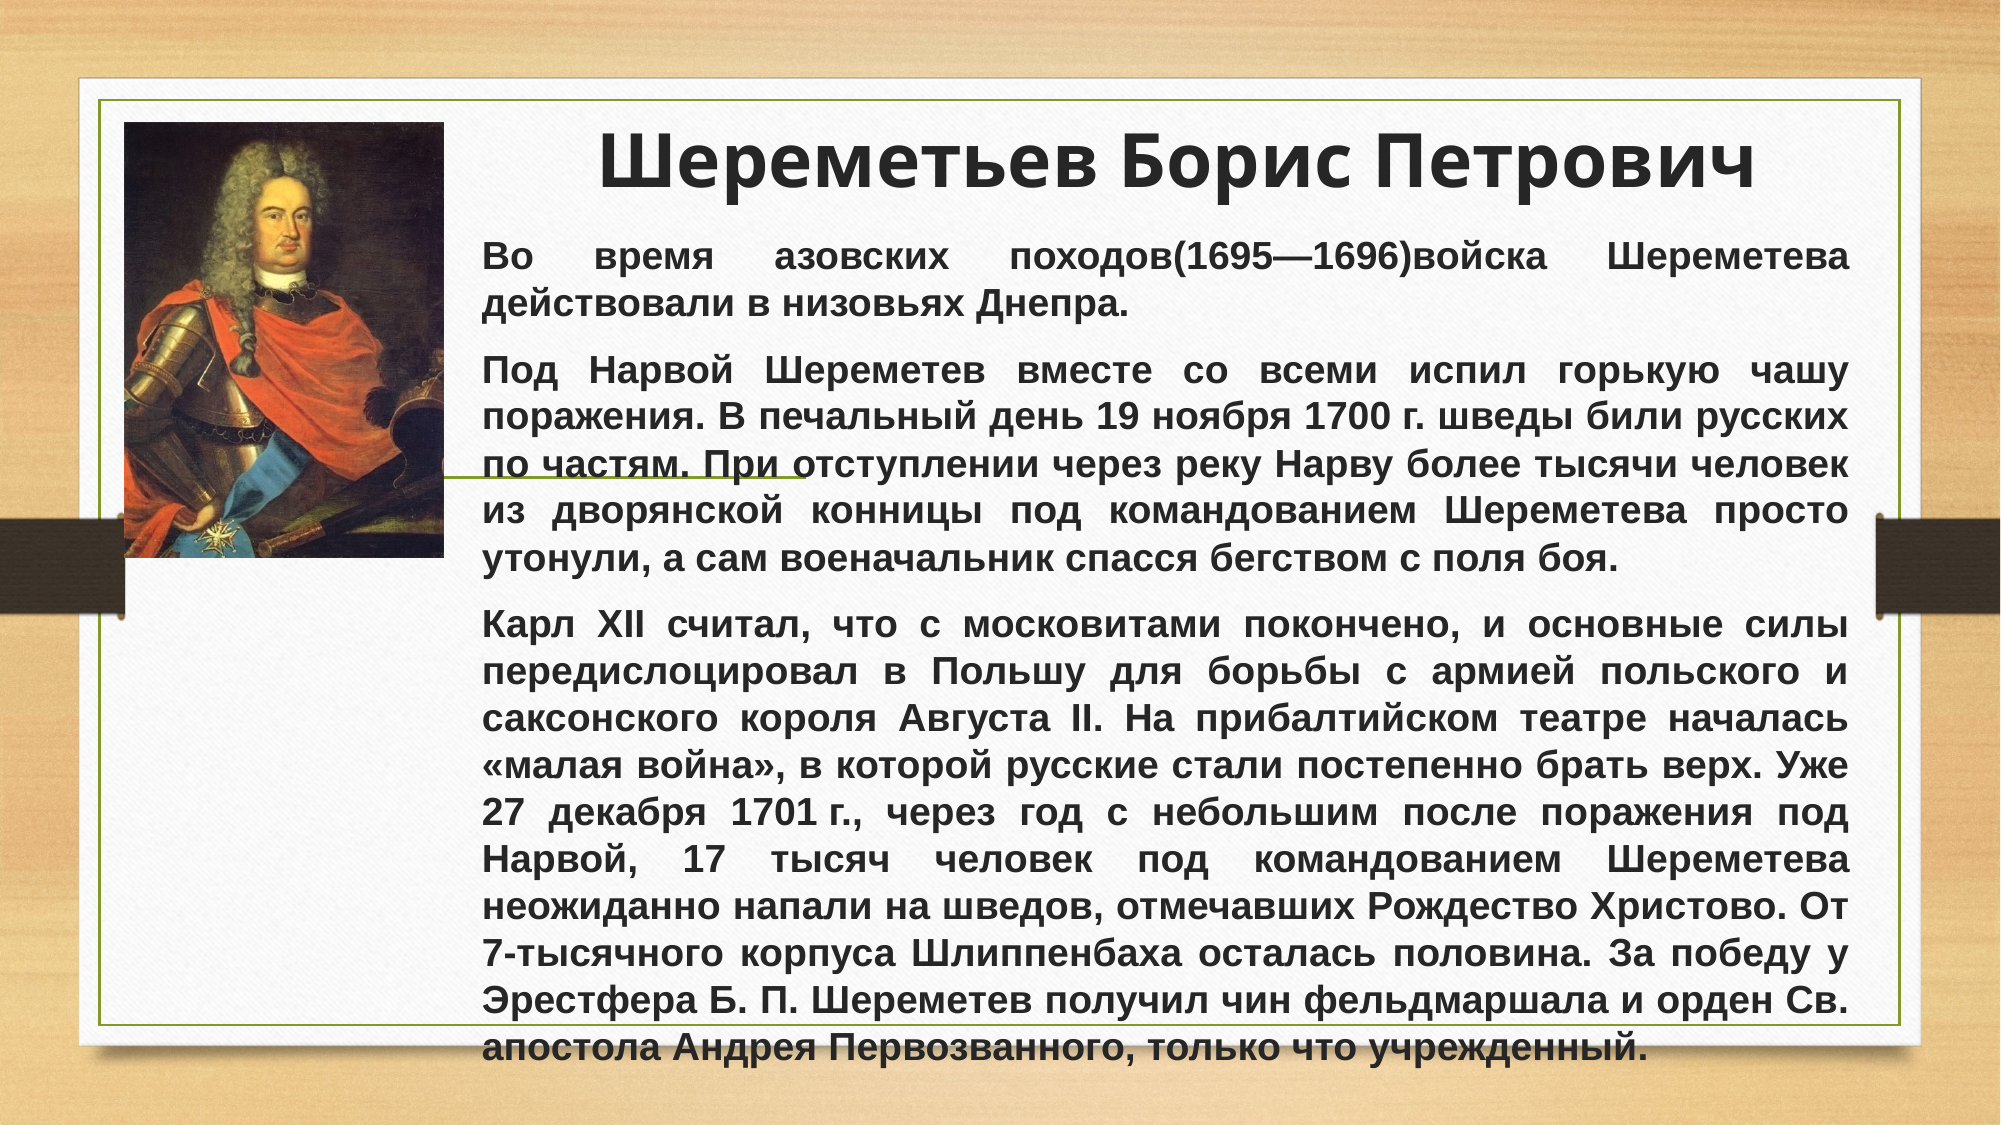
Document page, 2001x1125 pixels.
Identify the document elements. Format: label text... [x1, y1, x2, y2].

picture [0, 0, 2001, 1125]
list Во время азовских походов(1695—1696)войска Шереметева действовали в низовьях Днепра. Под Нарвой Шереметев вместе со всеми испил горькую чашу поражения. В печальный день 19 ноября 1700 г. шведы били русских по частям. При отступлении через реку Нарву более тысячи человек из дворянской конницы под командованием Шереметева просто утонули, а сам военачальник спасся бегством с поля боя. Карл XII считал, что с московитами покончено, и основные силы передислоцировал в Польшу для борьбы с армией польского и саксонского короля Августа II. На прибалтийском театре началась «малая война», в которой русские стали постепенно брать верх. Уже 27 декабря 1701 г., через год с небольшим после поражения под Нарвой, 17 тысяч человек под командованием Шереметева неожиданно напали на шведов, отмечавших Рождество Христово. От 7-тысячного корпуса Шлиппенбаха осталась половина. За победу у Эрестфера Б. П. Шереметев получил чин фельдмаршала и орден Св. апостола Андрея Первозванного, только что учрежденный. [466, 253, 1866, 1091]
list Шереметьев Борис Петрович [466, 104, 1889, 253]
